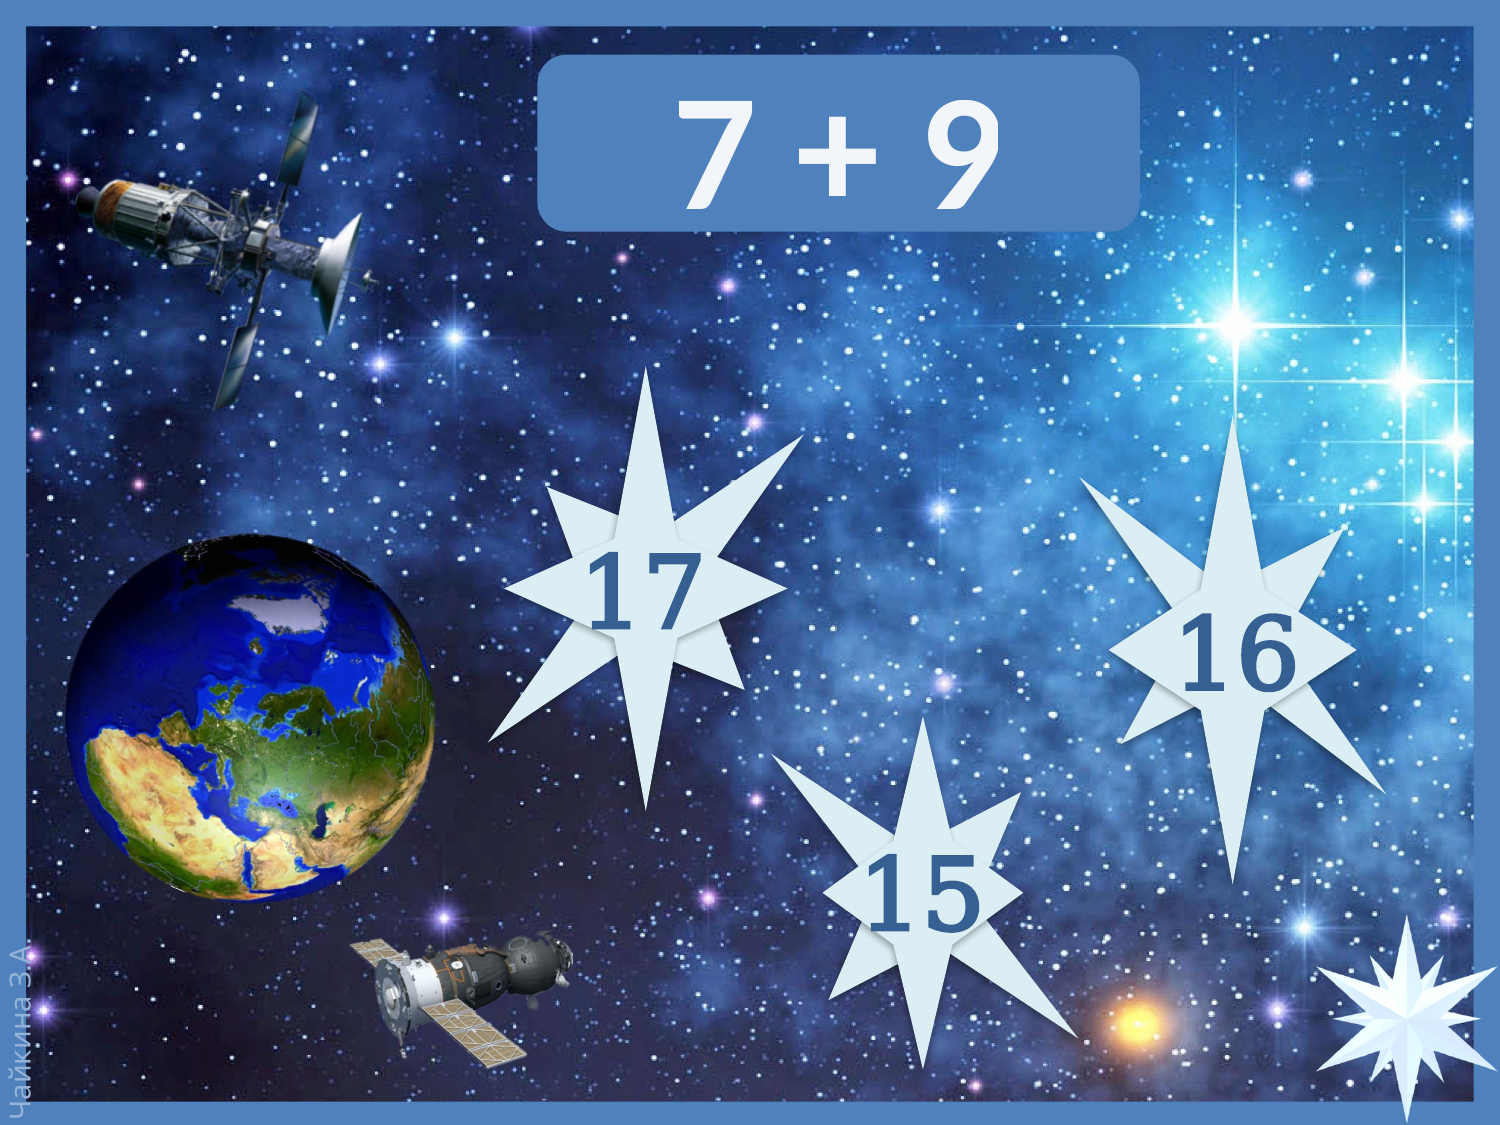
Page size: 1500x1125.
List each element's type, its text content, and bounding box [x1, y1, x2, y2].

text_box 7 + 9 [535, 52, 1142, 234]
picture [1, 27, 1499, 1125]
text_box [1076, 414, 1389, 885]
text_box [715, 715, 1135, 1070]
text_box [424, 365, 867, 812]
